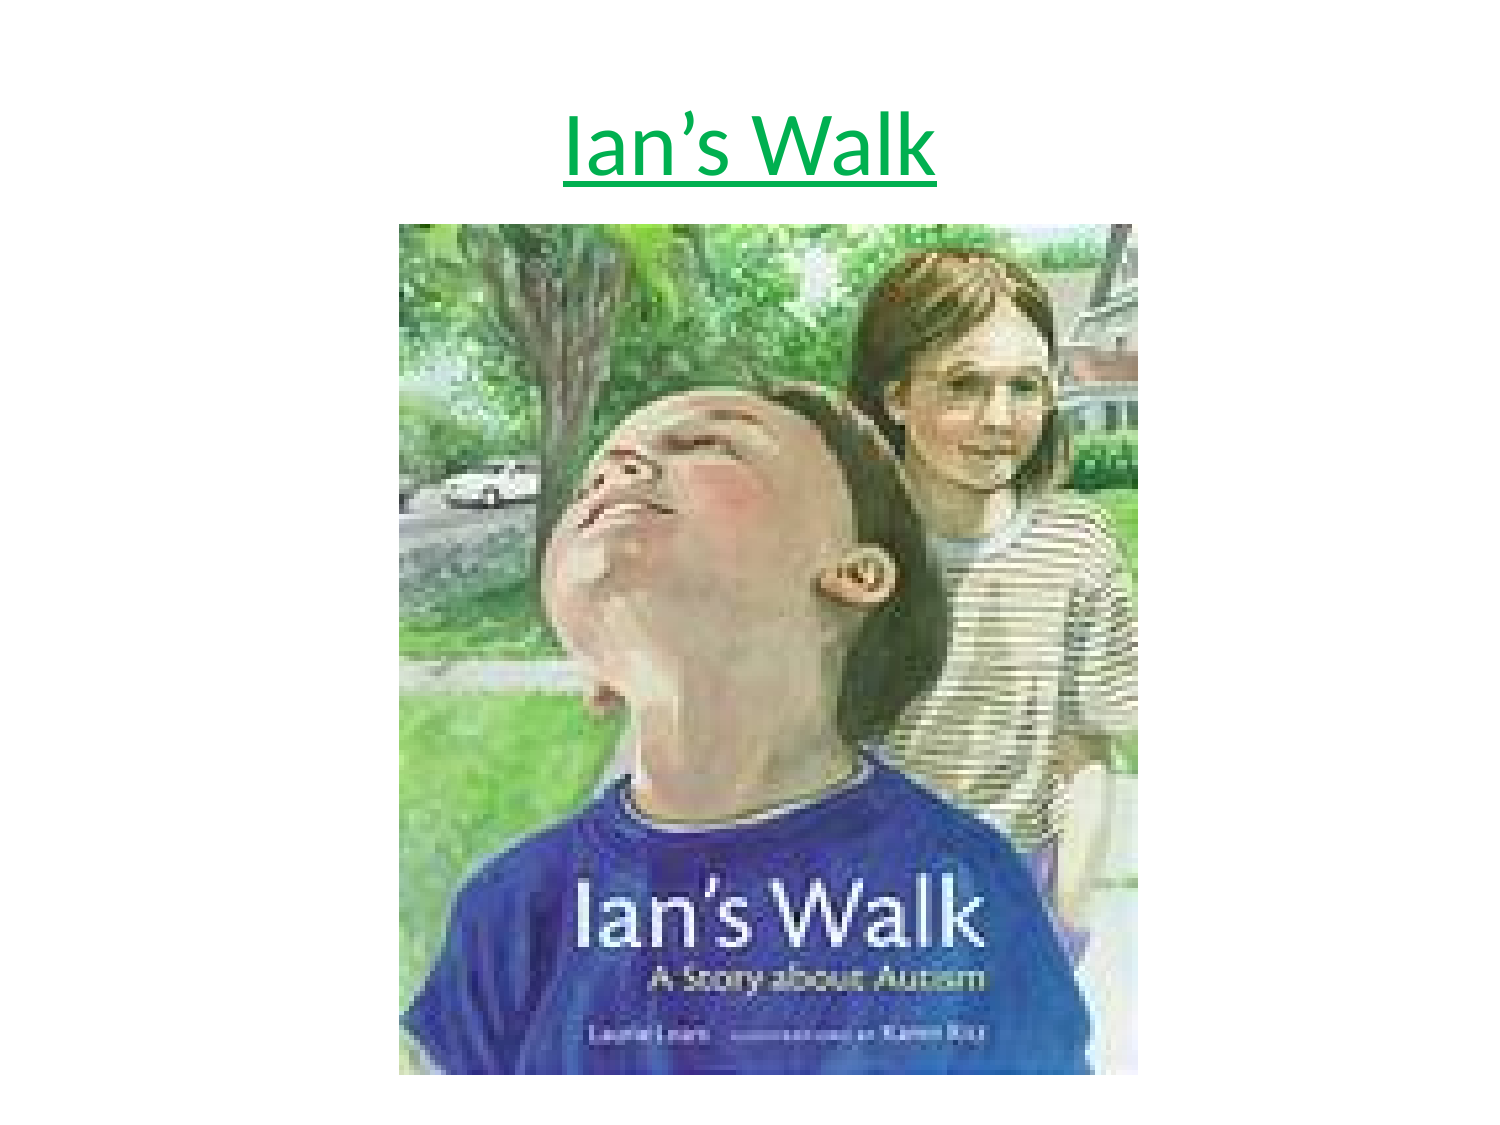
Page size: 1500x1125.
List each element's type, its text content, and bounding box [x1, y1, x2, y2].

title Ian’s Walk [75, 45, 1425, 233]
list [399, 224, 1138, 1076]
